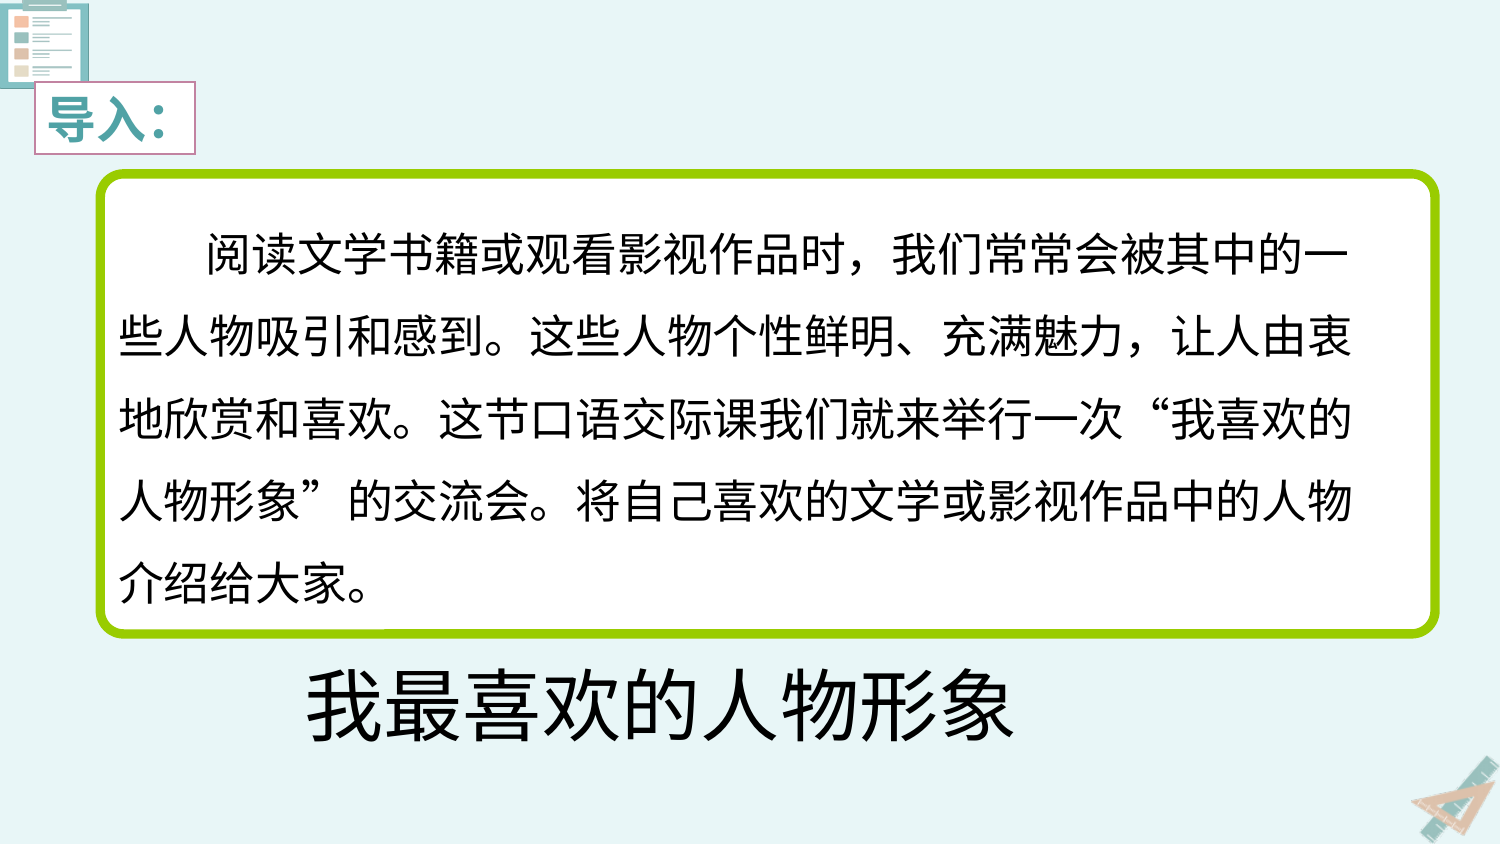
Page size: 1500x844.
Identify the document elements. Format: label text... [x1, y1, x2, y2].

text_box 我最喜欢的人物形象 [277, 648, 1204, 819]
picture [0, 0, 89, 89]
text_box 导入： [34, 81, 196, 155]
picture [1411, 755, 1500, 844]
text_box [100, 173, 1436, 634]
text_box 阅读文学书籍或观看影视作品时，我们常常会被其中的一些人物吸引和感到。这些人物个性鲜明、充满魅力，让人由衷地欣赏和喜欢。这节口语交际课我们就来举行一次“我喜欢的人物形象”的交流会。将自己喜欢的文学或影视作品中的人物介绍给大家。 [103, 190, 1378, 618]
